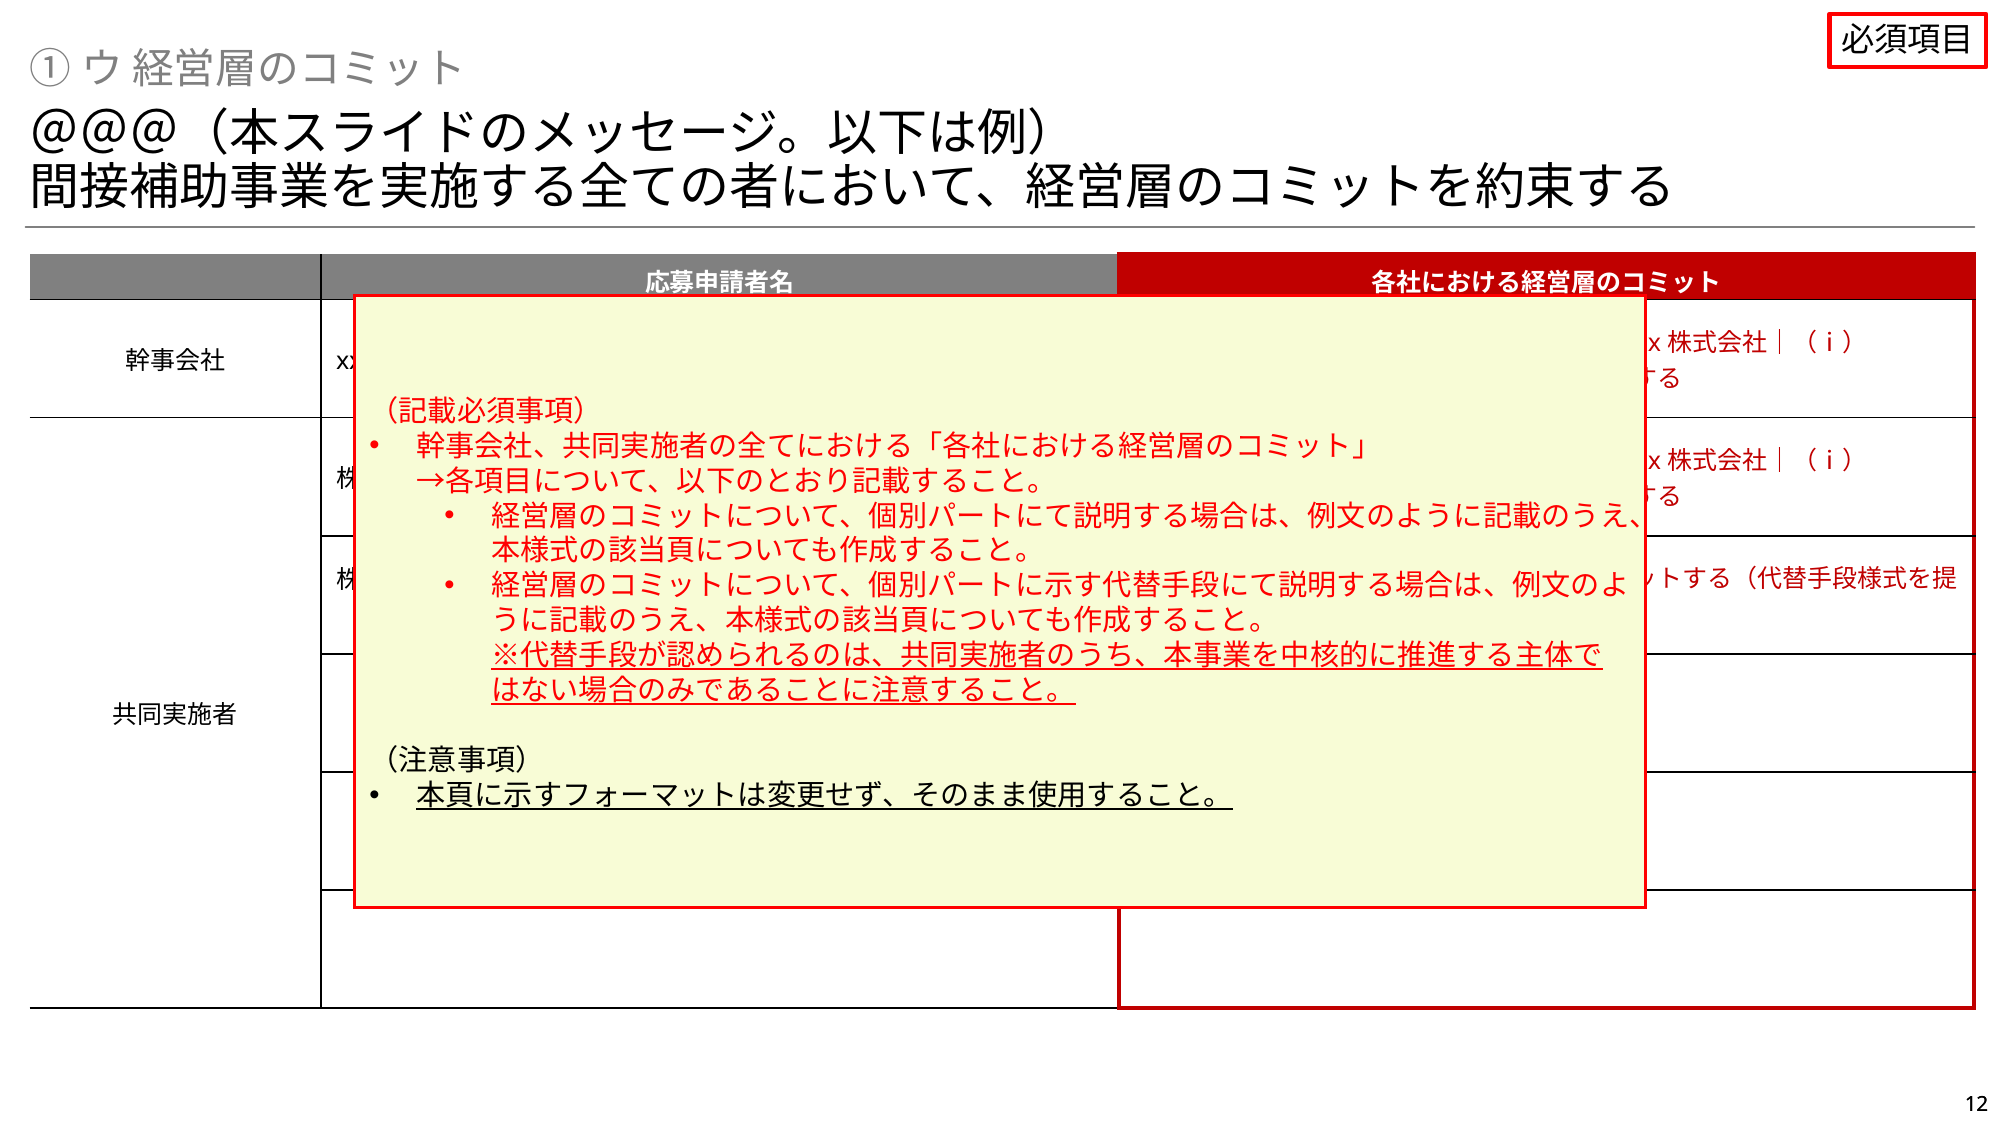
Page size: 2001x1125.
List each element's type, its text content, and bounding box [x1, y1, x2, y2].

text_box ①ウ 経営層のコミット [29, 47, 1802, 94]
table_cell 幹事会社 [30, 300, 320, 417]
table_cell [322, 773, 353, 889]
text_box 必須項目 [1829, 13, 1986, 68]
table_cell 例：個別パート（①ウ 経営層のコミット｜xxx株式会社｜（ⅰ）（ⅱ））に記載のとおり、経営層がコミットする [1647, 300, 1972, 417]
table_header [30, 254, 320, 299]
table_cell 例：個別パート（①ウ 経営層のコミット｜xxx株式会社｜（ⅰ）（ⅱ））に記載のとおり、経営層がコミットする [1647, 418, 1972, 535]
text_box ＠＠＠（本スライドのメッセージ。以下は例） 間接補助事業を実施する全ての者において、経営層のコミットを約束する [29, 107, 1875, 216]
table_cell 株式会社xx [322, 418, 353, 535]
table_cell 株式会社xx [322, 537, 353, 653]
table_cell 共同実施者 [30, 418, 320, 1007]
table_cell [1121, 891, 1972, 1006]
table_cell [322, 891, 1117, 1007]
table_header 応募申請者名 [322, 254, 1117, 299]
table_cell 例：個別パートに記載の通り、経営層がコミットする（代替手段様式を提出） [1647, 537, 1972, 653]
table_header 各社における経営層のコミット [1121, 256, 1972, 299]
text_box （記載必須事項） 幹事会社、共同実施者の全てにおける「各社における経営層のコミット」 →各項目について、以下のとおり記載すること。 経営層のコミットについて、個別パートにて説明する場合は、例文のように記載のうえ、本様式の該当頁についても作成すること。 経営層のコミットについて、個別パートに示す代替手段にて説明する場合は、例文のように記載のうえ、本様式の該当頁についても作成すること。 ※代替手段が認められるのは、共同実施者のうち、本事業を中核的に推進する主体ではない場合のみであることに注意すること。 （注意事項） 本頁に示すフォーマットは変更せず、そのまま使用すること。 [353, 294, 1647, 909]
table_cell [1647, 655, 1972, 771]
table_cell xx株式会社 [322, 300, 353, 417]
table_cell [322, 655, 353, 771]
table_cell [1647, 773, 1972, 889]
